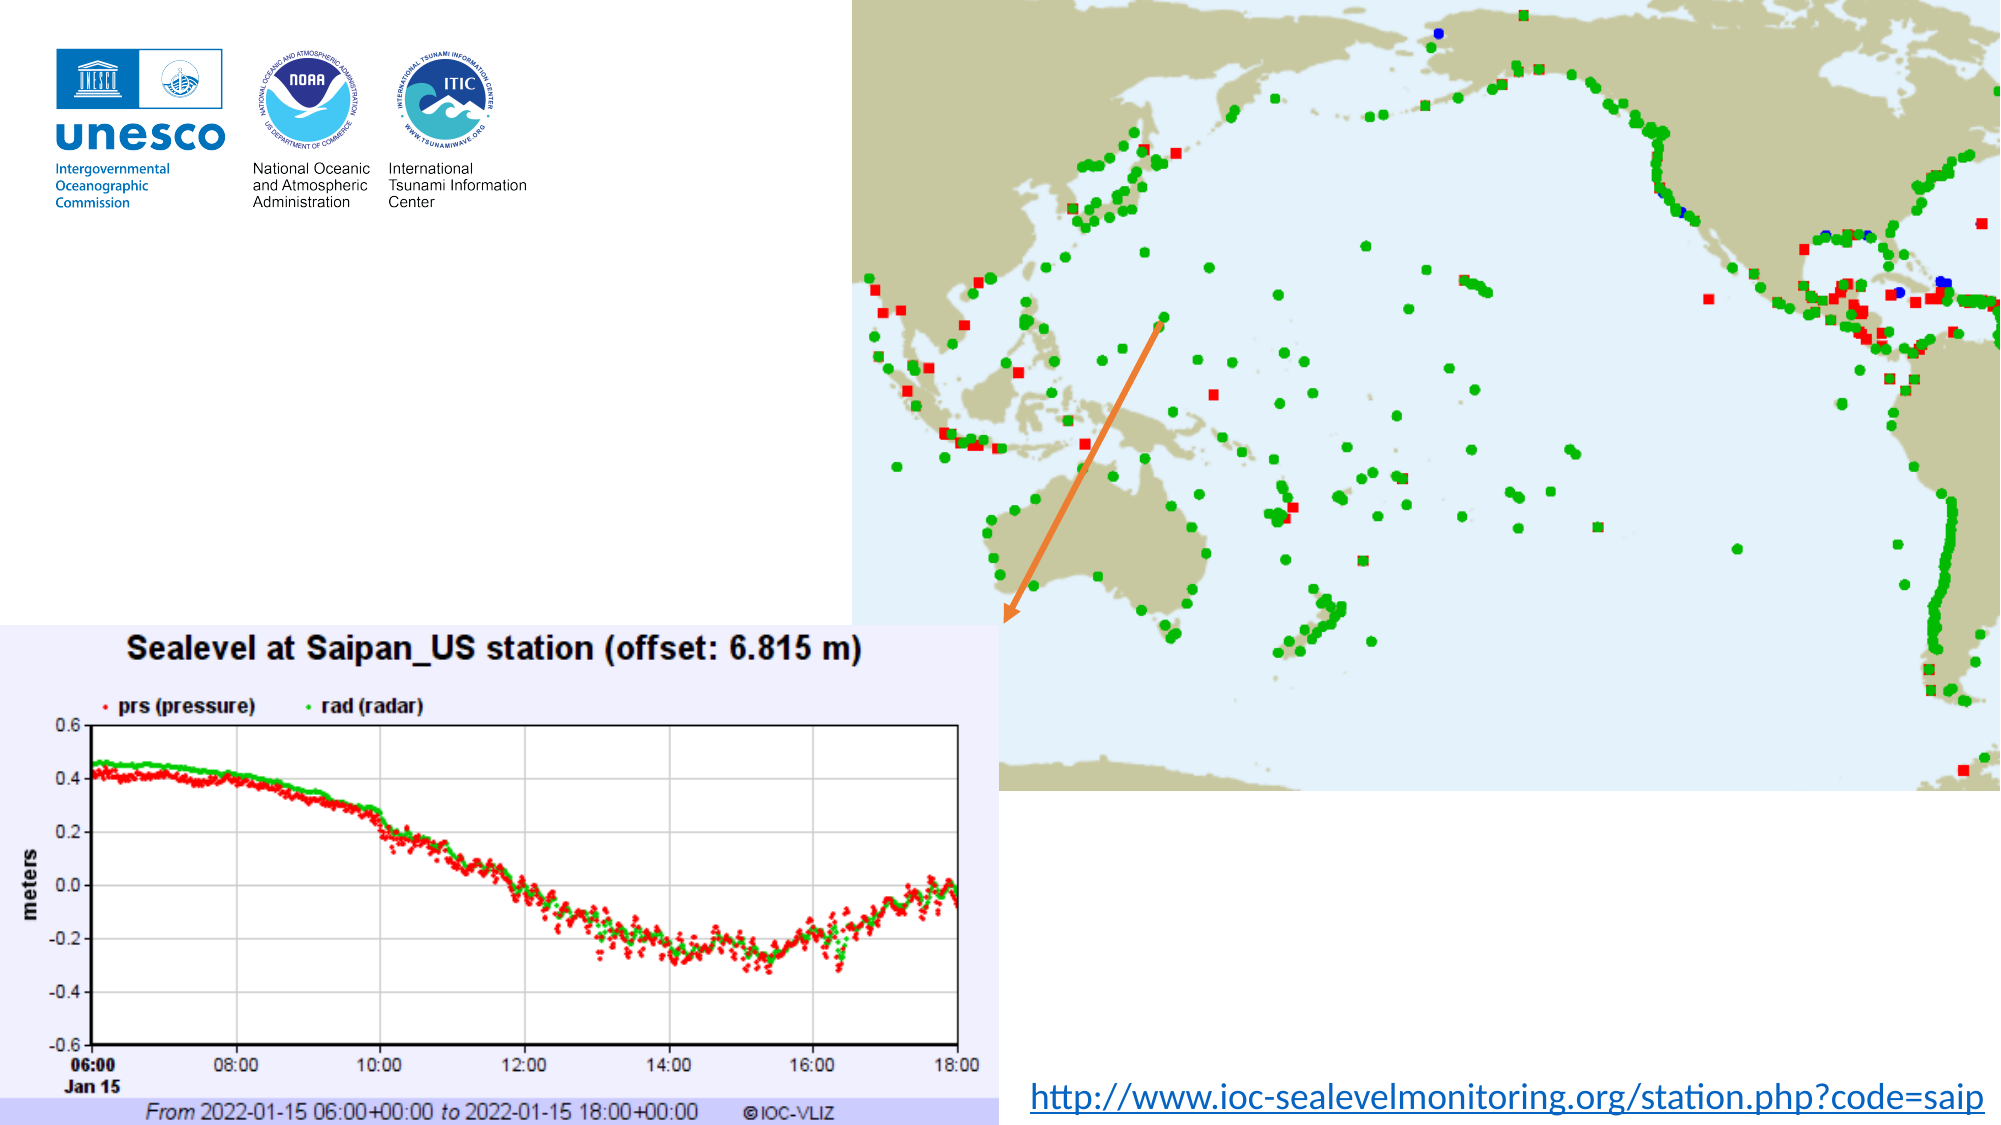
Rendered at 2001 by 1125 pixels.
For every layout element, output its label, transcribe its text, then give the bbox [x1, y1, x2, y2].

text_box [1003, 321, 1162, 624]
picture [0, 0, 2000, 1125]
text_box http://www.ioc-sealevelmonitoring.org/station.php?code=saip [999, 1064, 2000, 1125]
picture [43, 35, 527, 221]
